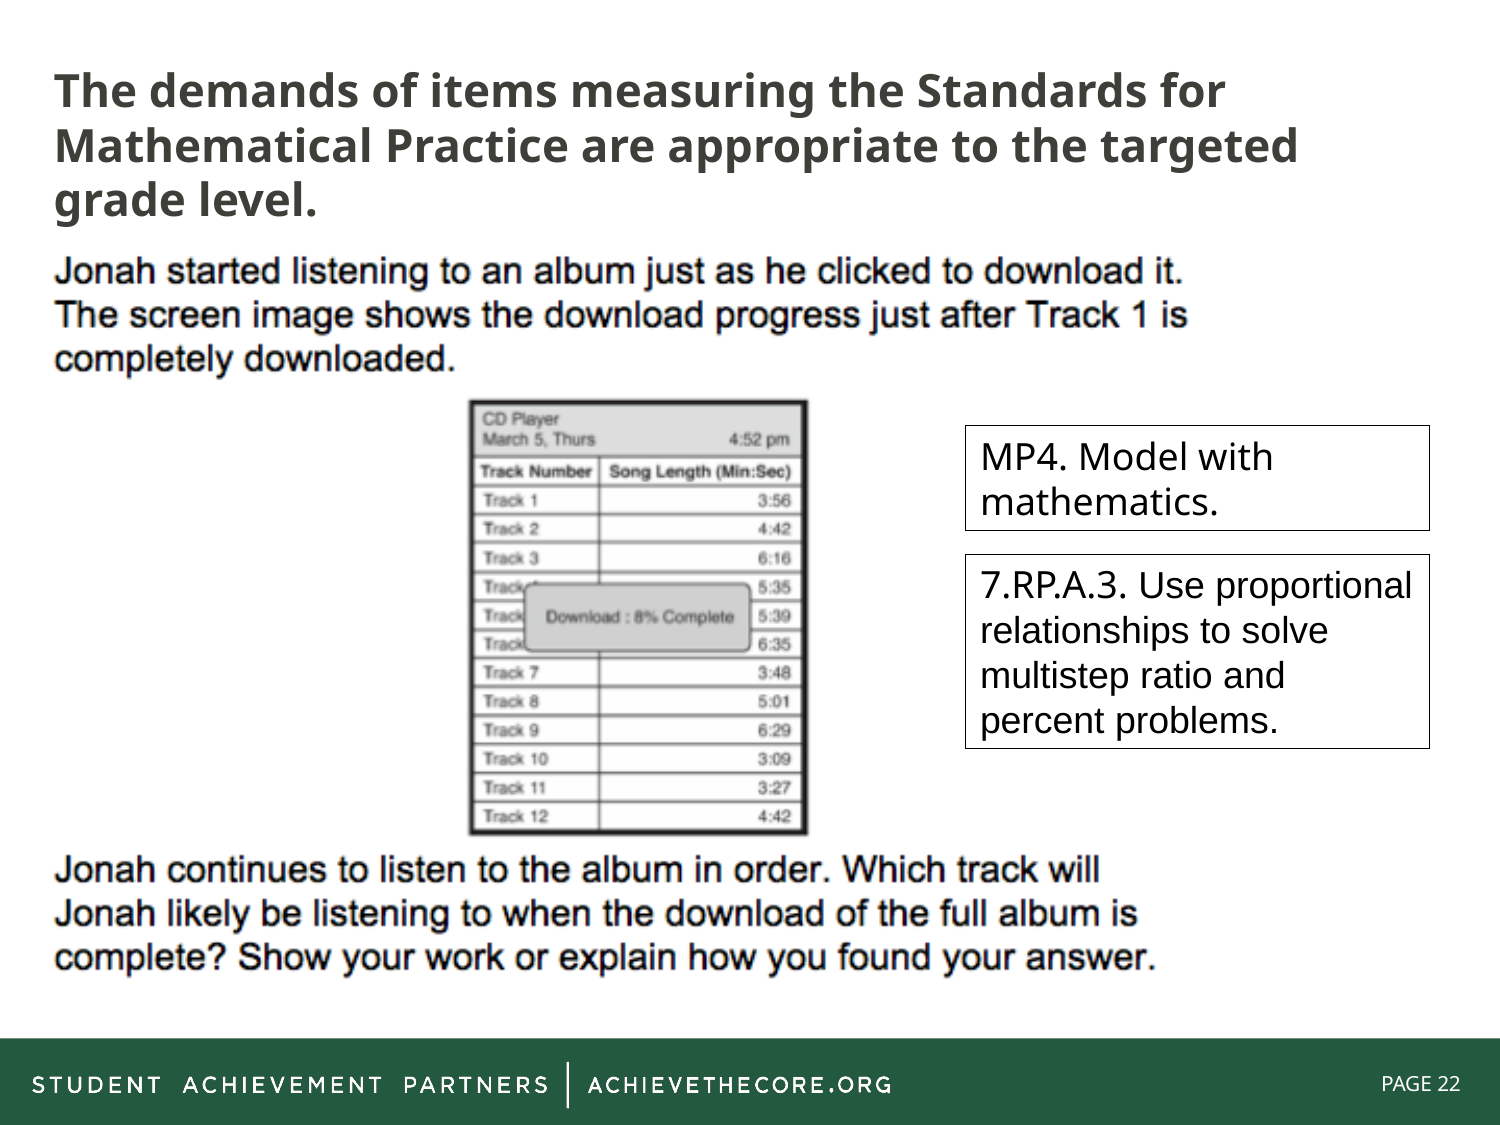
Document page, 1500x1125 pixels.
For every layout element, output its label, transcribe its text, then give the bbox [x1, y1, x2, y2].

picture [38, 232, 1197, 988]
picture [12, 1055, 911, 1112]
text_box 7.RP.A.3. Use proportional relationships to solve multistep ratio and percent problems. [1202, 554, 1430, 749]
text_box MP4. Model with mathematics. [1202, 425, 1430, 531]
title The demands of items measuring the Standards for Mathematical Practice are appropriate to the targeted grade level. [38, 54, 1430, 233]
